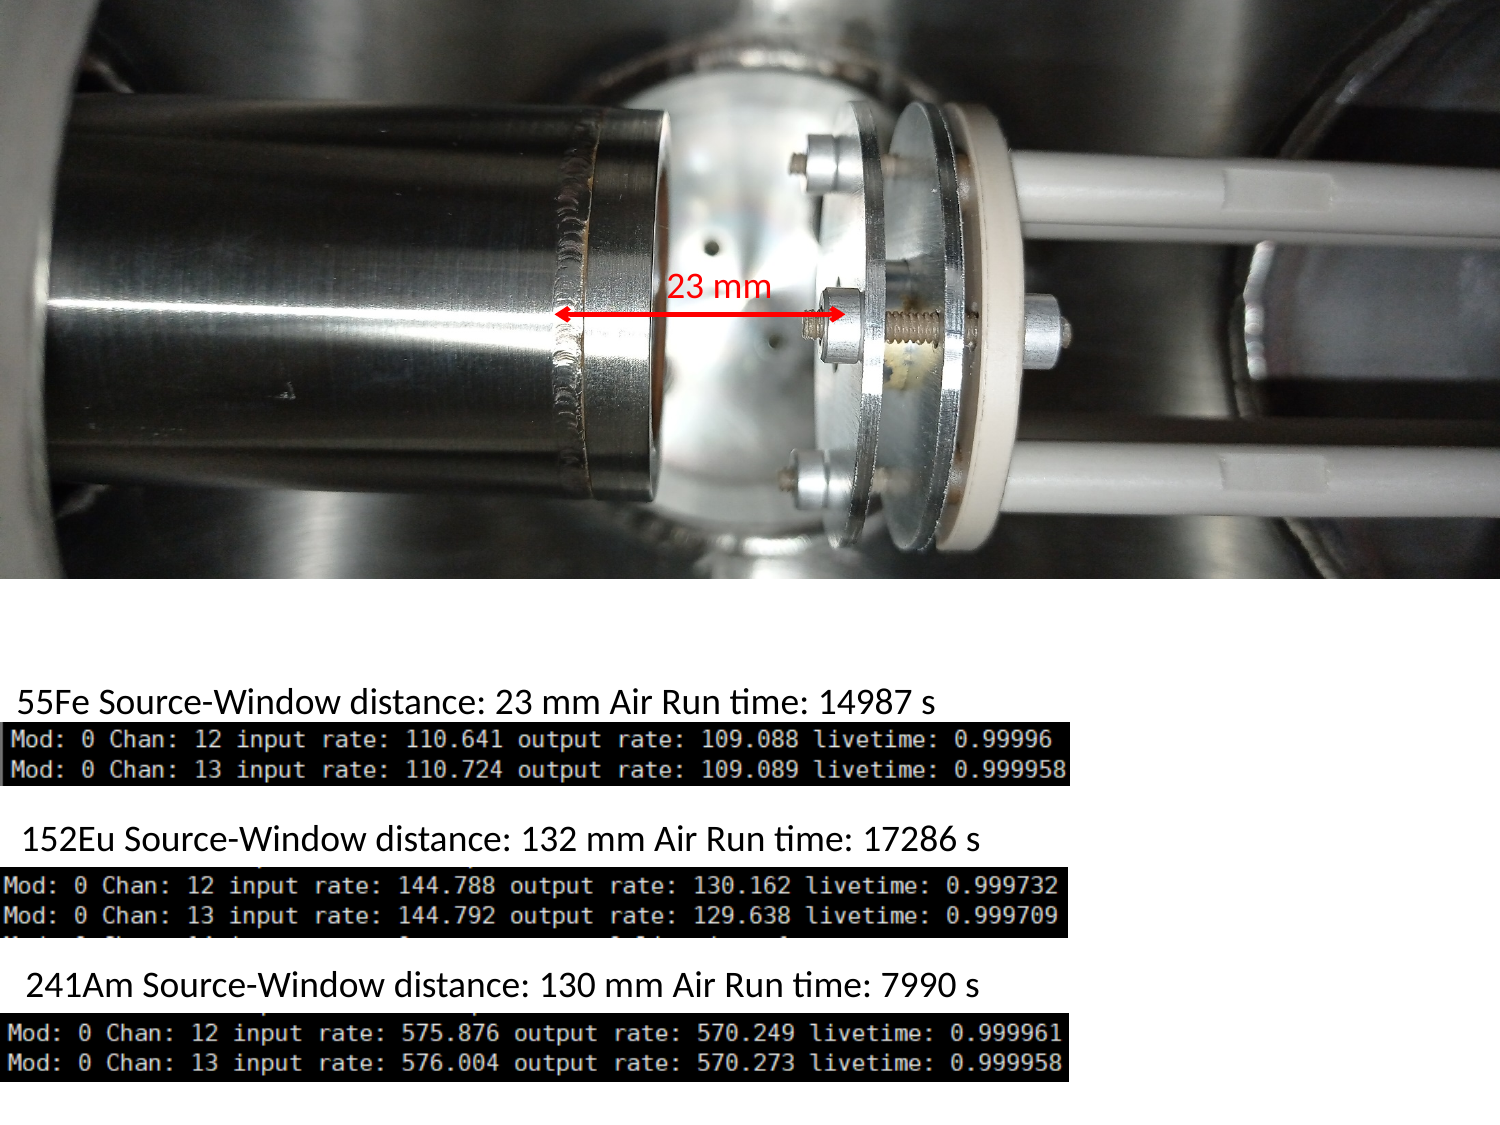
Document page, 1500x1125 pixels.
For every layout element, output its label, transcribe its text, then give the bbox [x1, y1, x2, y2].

picture [0, 867, 1068, 938]
picture [0, 0, 1500, 579]
picture [0, 1013, 1069, 1082]
text_box 55Fe Source-Window distance: 23 mm Air Run time: 14987 s [1, 669, 952, 722]
text_box 152Eu Source-Window distance: 132 mm Air Run time: 17286 s [5, 806, 997, 867]
picture [0, 722, 1070, 786]
text_box 241Am Source-Window distance: 130 mm Air Run time: 7990 s [10, 952, 996, 1013]
